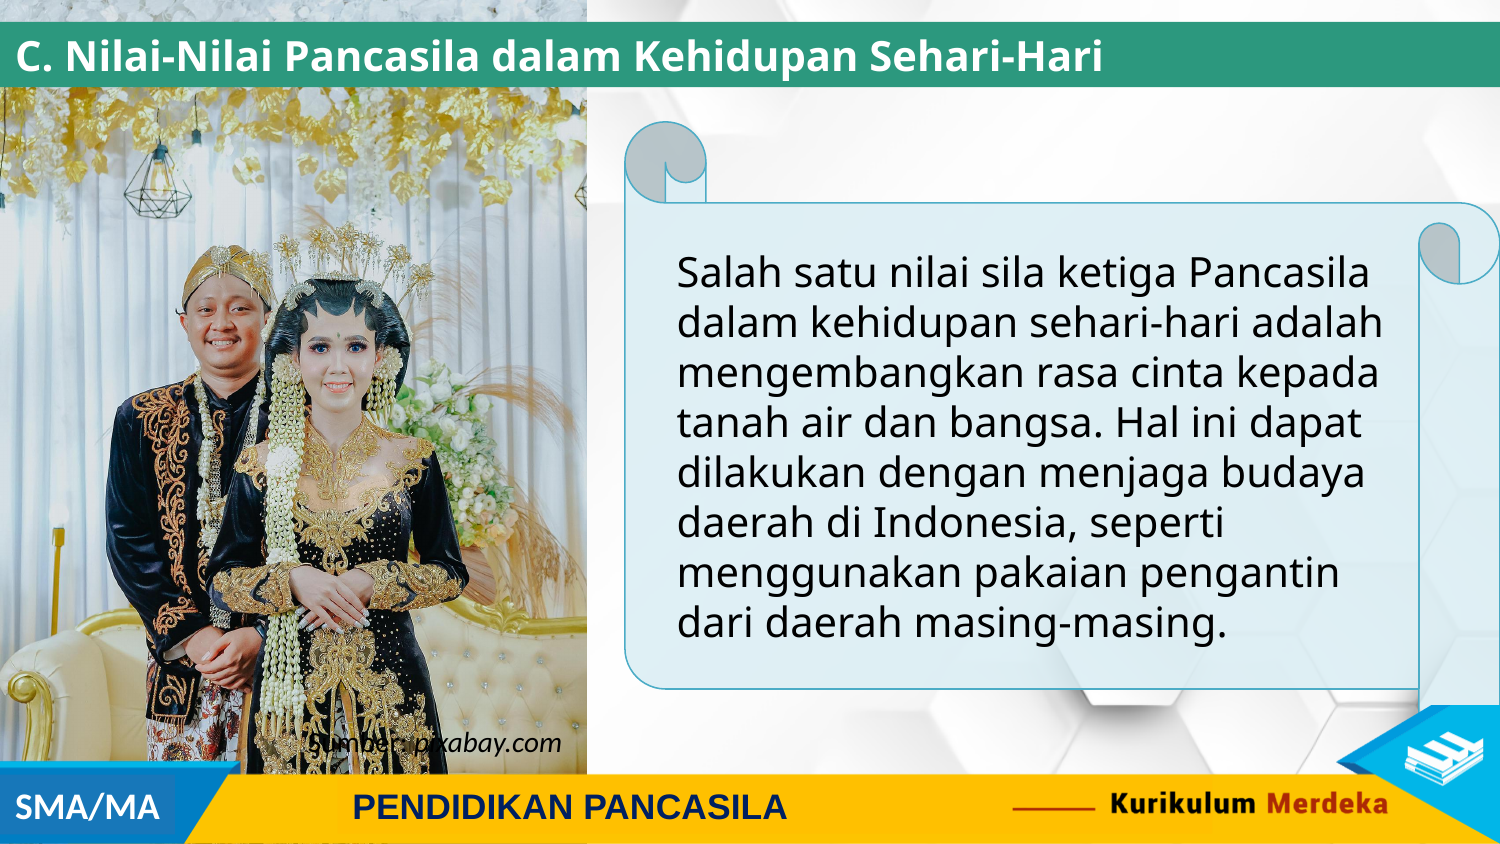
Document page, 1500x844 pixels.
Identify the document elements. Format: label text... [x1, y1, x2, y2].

picture [0, 0, 1500, 705]
text_box Salah satu nilai sila ketiga Pancasila dalam kehidupan sehari-hari adalah mengembangkan rasa cinta kepada tanah air dan bangsa. Hal ini dapat dilakukan dengan menjaga budaya daerah di Indonesia, seperti menggunakan pakaian pengantin dari daerah masing-masing. [624, 121, 1500, 705]
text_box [0, 705, 1500, 844]
text_box C. Nilai-Nilai Pancasila dalam Kehidupan Sehari-Hari [590, 20, 1500, 89]
